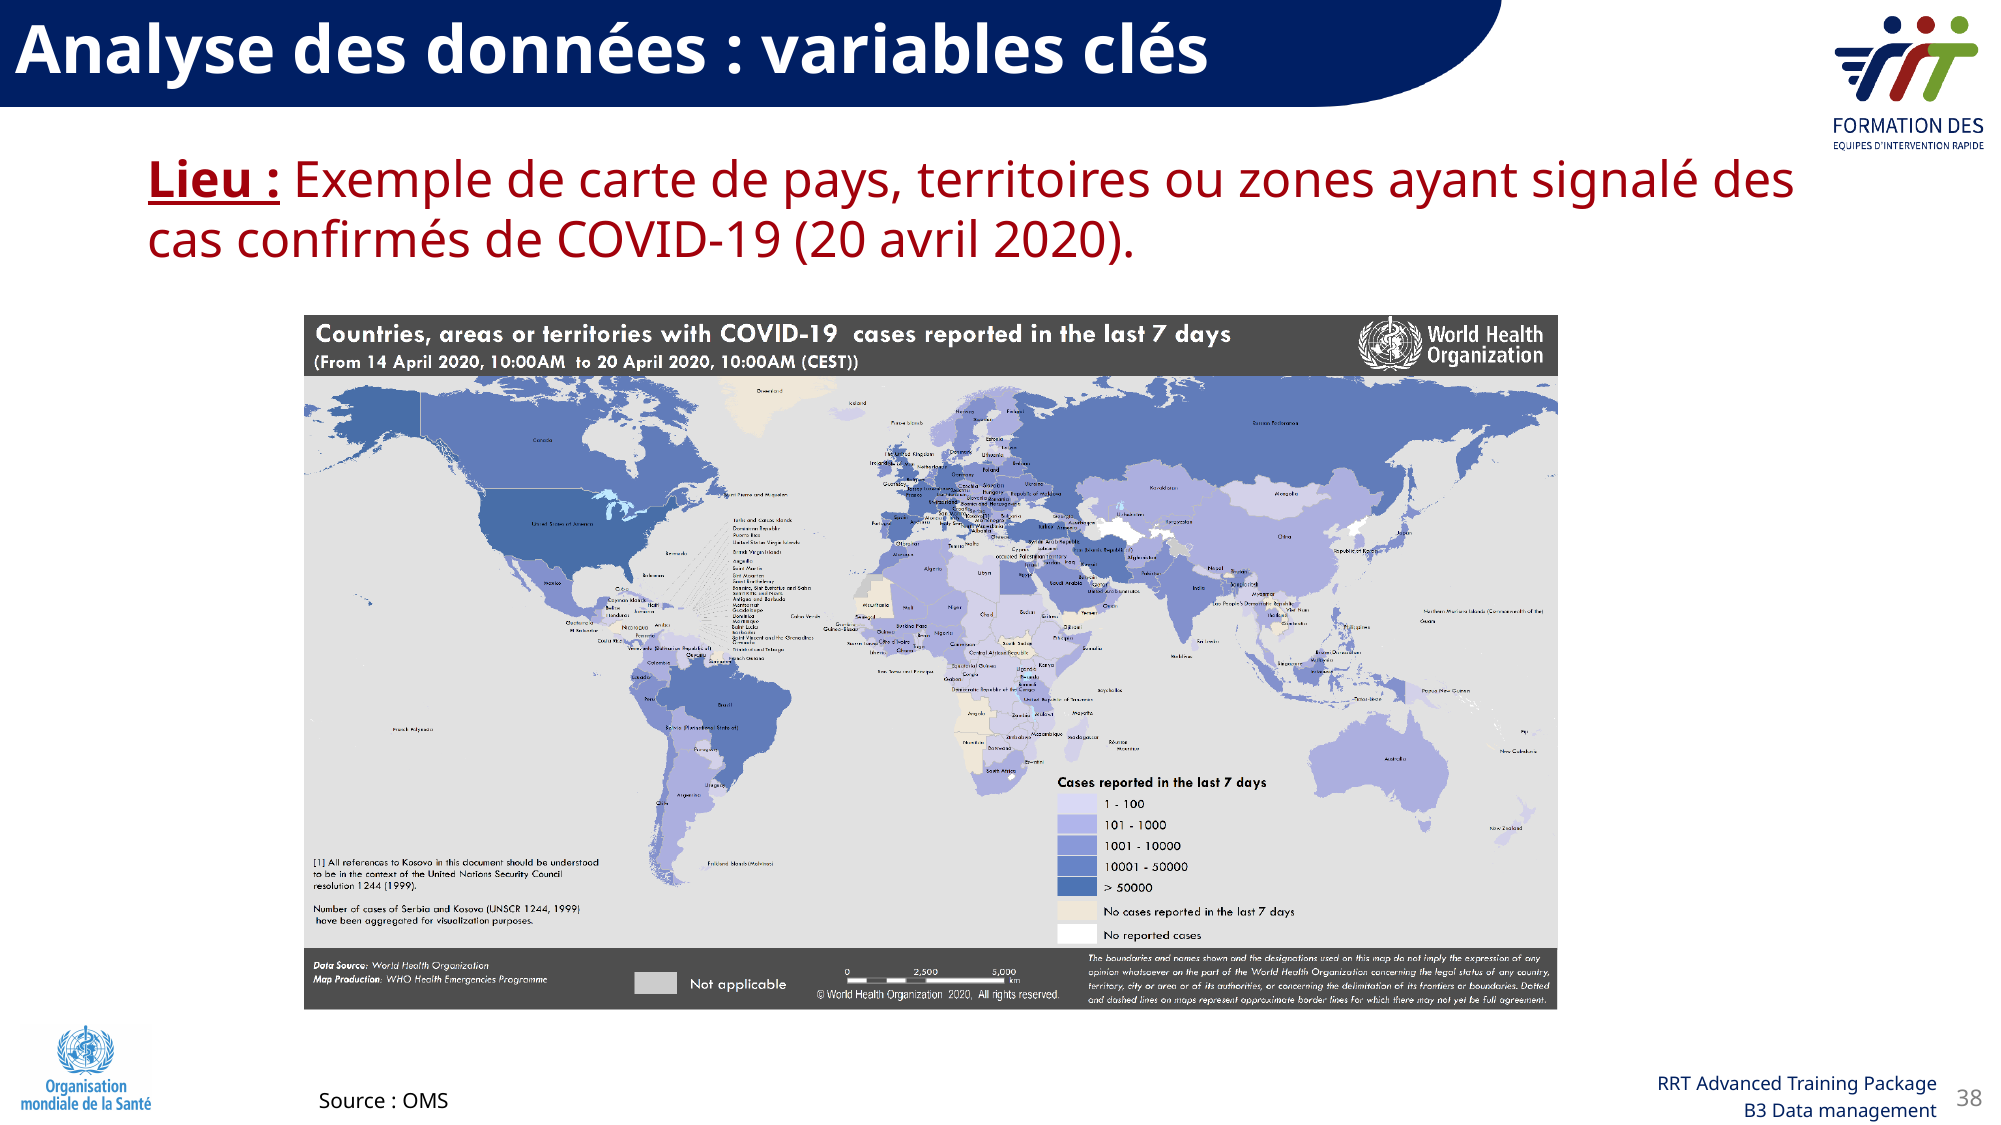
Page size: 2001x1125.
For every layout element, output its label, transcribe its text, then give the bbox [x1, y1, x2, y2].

title Analyse des données : variables clés [0, 0, 1506, 106]
picture [20, 1024, 152, 1111]
text_box Source : OMS [304, 1079, 1243, 1120]
picture [303, 315, 1558, 1011]
text_box Lieu : Exemple de carte de pays, territoires ou zones ayant signalé des cas confirmés de COVID-19 (20 avril 2020). [57, 139, 1843, 281]
picture [1833, 15, 1984, 151]
